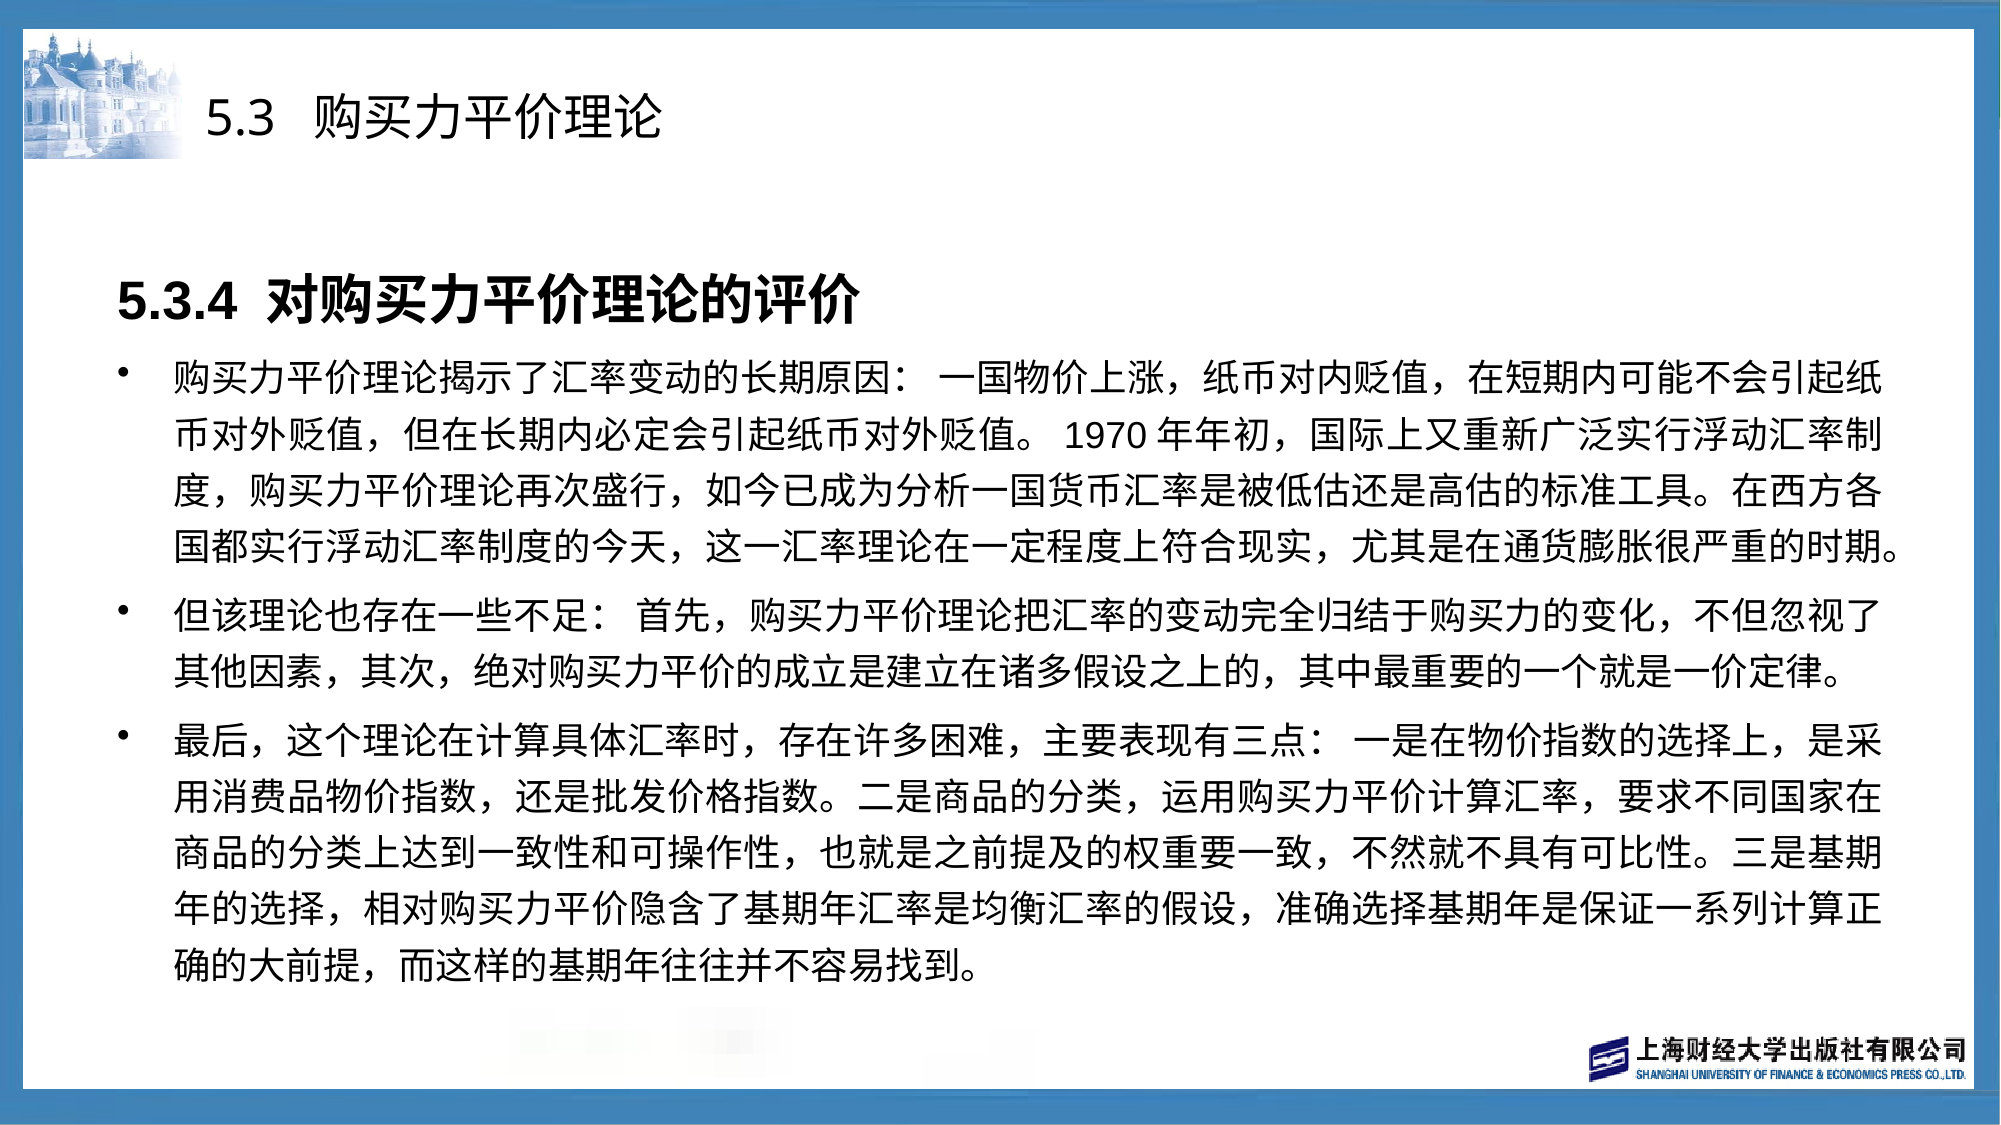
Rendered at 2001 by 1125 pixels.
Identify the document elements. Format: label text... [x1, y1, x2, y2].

title 5.3 购买力平价理论 [190, 64, 1547, 168]
picture [0, 0, 2001, 1125]
list 5.3.4 对购买力平价理论的评价 购买力平价理论揭示了汇率变动的长期原因： 一国物价上涨，纸币对内贬值，在短期内可能不会引起纸币对外贬值，但在长期内必定会引起纸币对外贬值。1970年年初，国际上又重新广泛实行浮动汇率制度，购买力平价理论再次盛行，如今已成为分析一国货币汇率是被低估还是高估的标准工具。在西方各国都实行浮动汇率制度的今天，这一汇率理论在一定程度上符合现实，尤其是在通货膨胀很严重的时期。 但该理论也存在一些不足： 首先，购买力平价理论把汇率的变动完全归结于购买力的变化，不但忽视了其他因素，其次，绝对购买力平价的成立是建立在诸多假设之上的，其中最重要的一个就是一价定律。 最后，这个理论在计算具体汇率时，存在许多困难，主要表现有三点： 一是在物价指数的选择上，是采用消费品物价指数，还是批发价格指数。二是商品的分类，运用购买力平价计算汇率，要求不同国家在商品的分类上达到一致性和可操作性，也就是之前提及的权重要一致，不然就不具有可比性。三是基期年的选择，相对购买力平价隐含了基期年汇率是均衡汇率的假设，准确选择基期年是保证一系列计算正确的大前提，而这样的基期年往往并不容易找到。 [102, 241, 1898, 1065]
